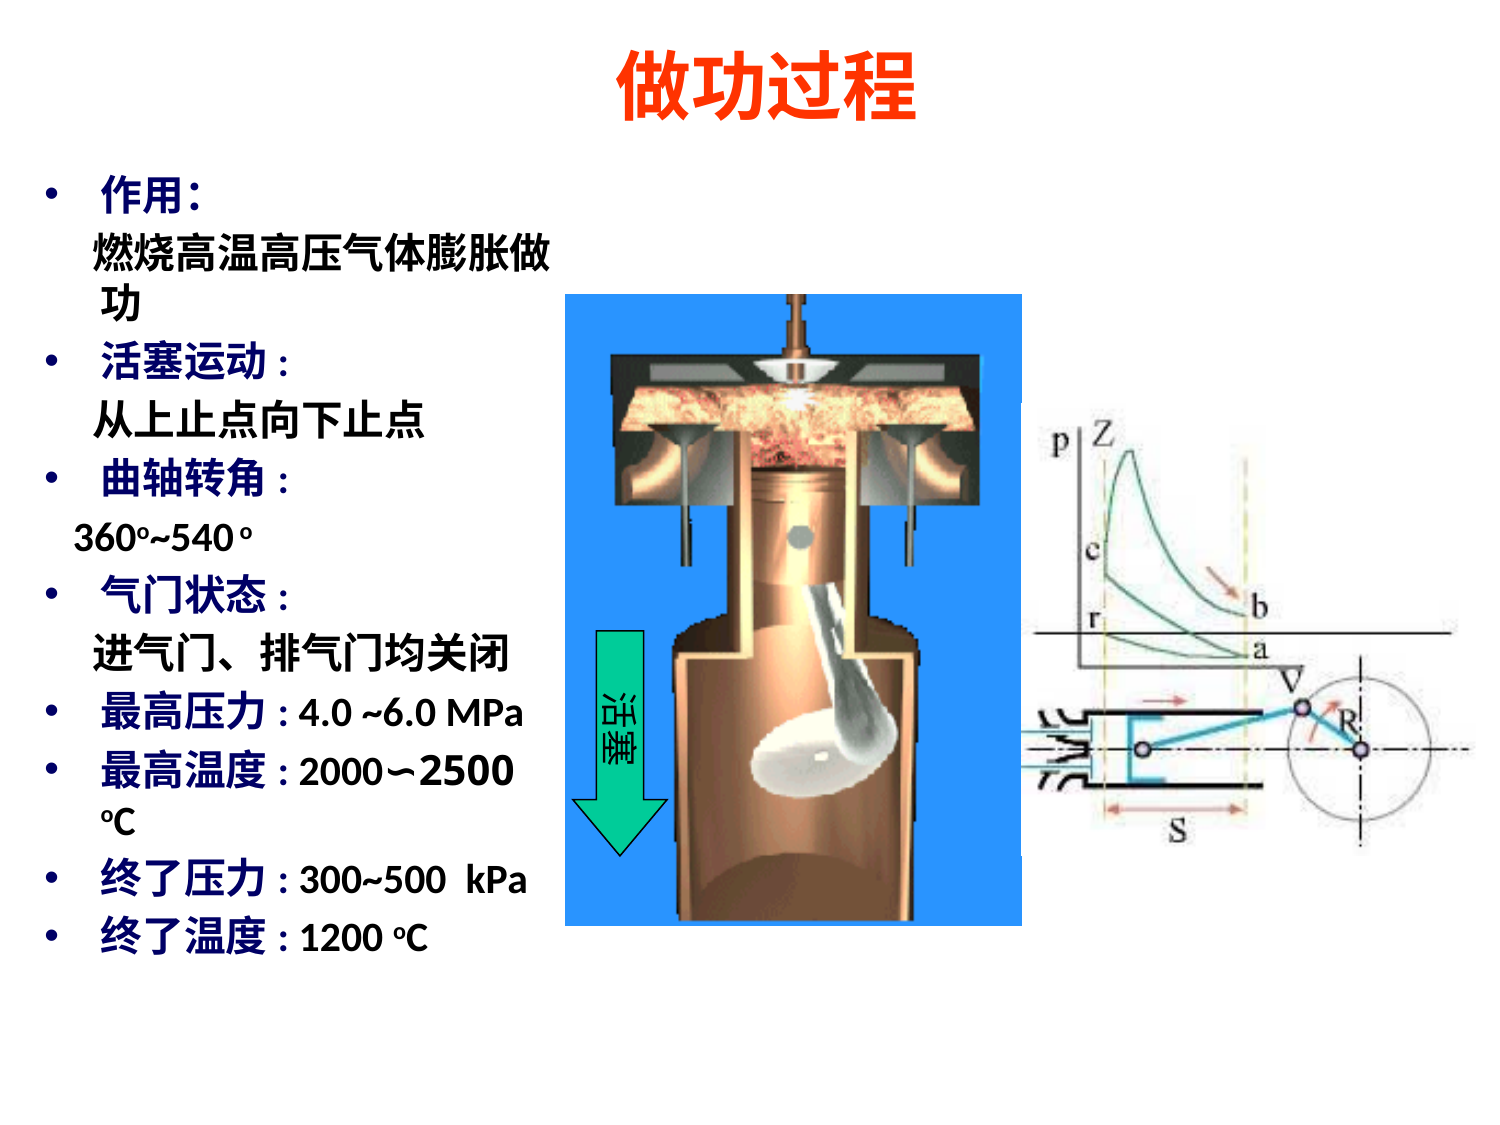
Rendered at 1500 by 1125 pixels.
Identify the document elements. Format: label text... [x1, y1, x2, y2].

list 作用： 燃烧高温高压气体膨胀做功 活塞运动: 从上止点向下止点 曲轴转角: 360o~540 o 气门状态: 进气门、排气门均关闭 最高压力: 4.0 ~6.0 MPa 最高温度: 2000∽2500 oC 终了压力: 300~500 kPa 终了温度: 1200 oC [29, 160, 574, 1125]
picture [565, 294, 1500, 926]
title 做功过程 [112, 30, 1388, 138]
